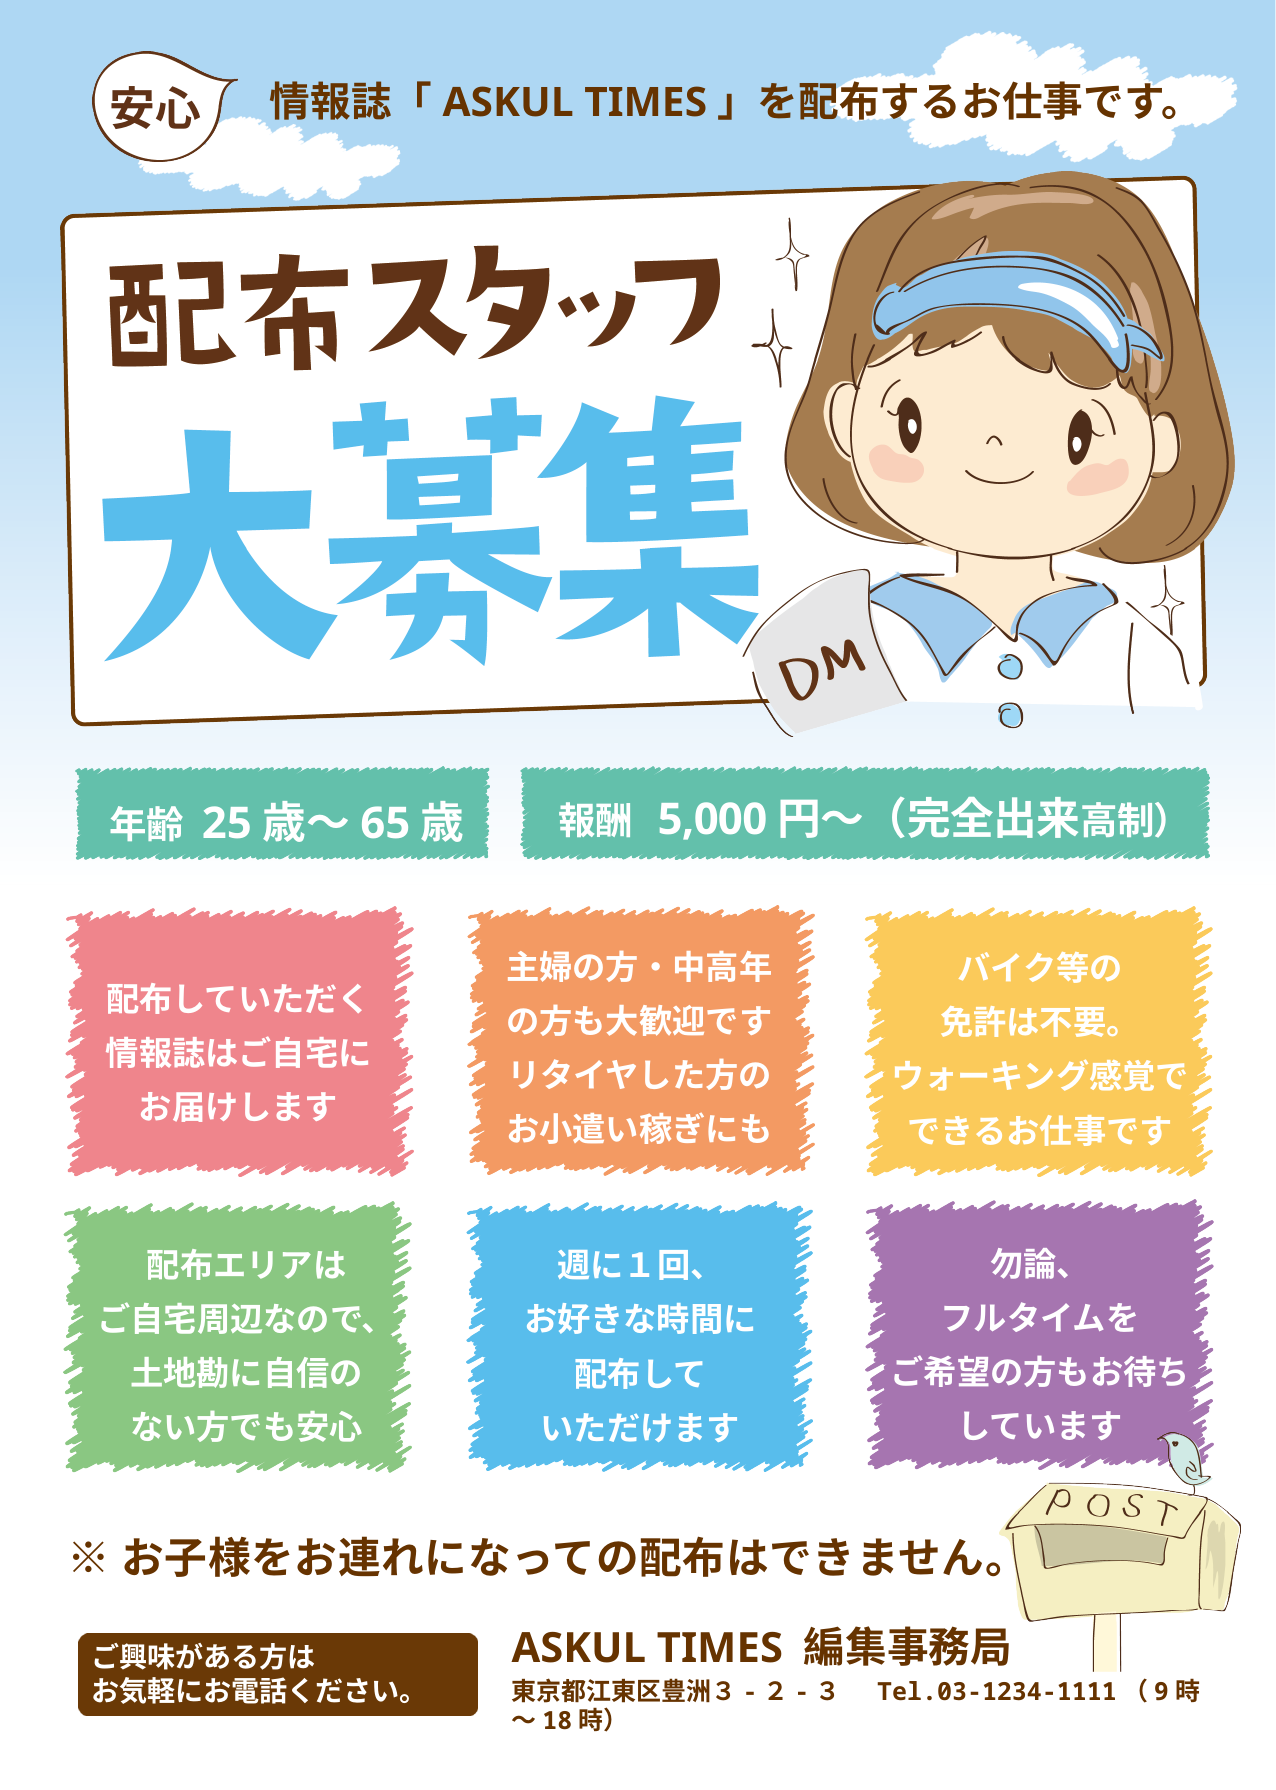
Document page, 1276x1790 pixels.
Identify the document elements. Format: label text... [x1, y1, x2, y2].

text_box ASKUL TIMES 編集事務局 東京都江東区豊洲３-２-３ Tel.03-1234-1111（9時～18時） [511, 1620, 1218, 1735]
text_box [466, 1201, 813, 1472]
text_box ※お子様をお連れになっての配布はできません。 [67, 1515, 999, 1582]
picture [0, 0, 1276, 885]
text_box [65, 906, 414, 1177]
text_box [76, 1631, 483, 1718]
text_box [520, 766, 1210, 860]
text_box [467, 905, 815, 1176]
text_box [92, 51, 238, 162]
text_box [864, 905, 1213, 1177]
picture [999, 1432, 1241, 1672]
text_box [75, 766, 490, 860]
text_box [63, 1201, 414, 1473]
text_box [865, 1199, 1214, 1470]
